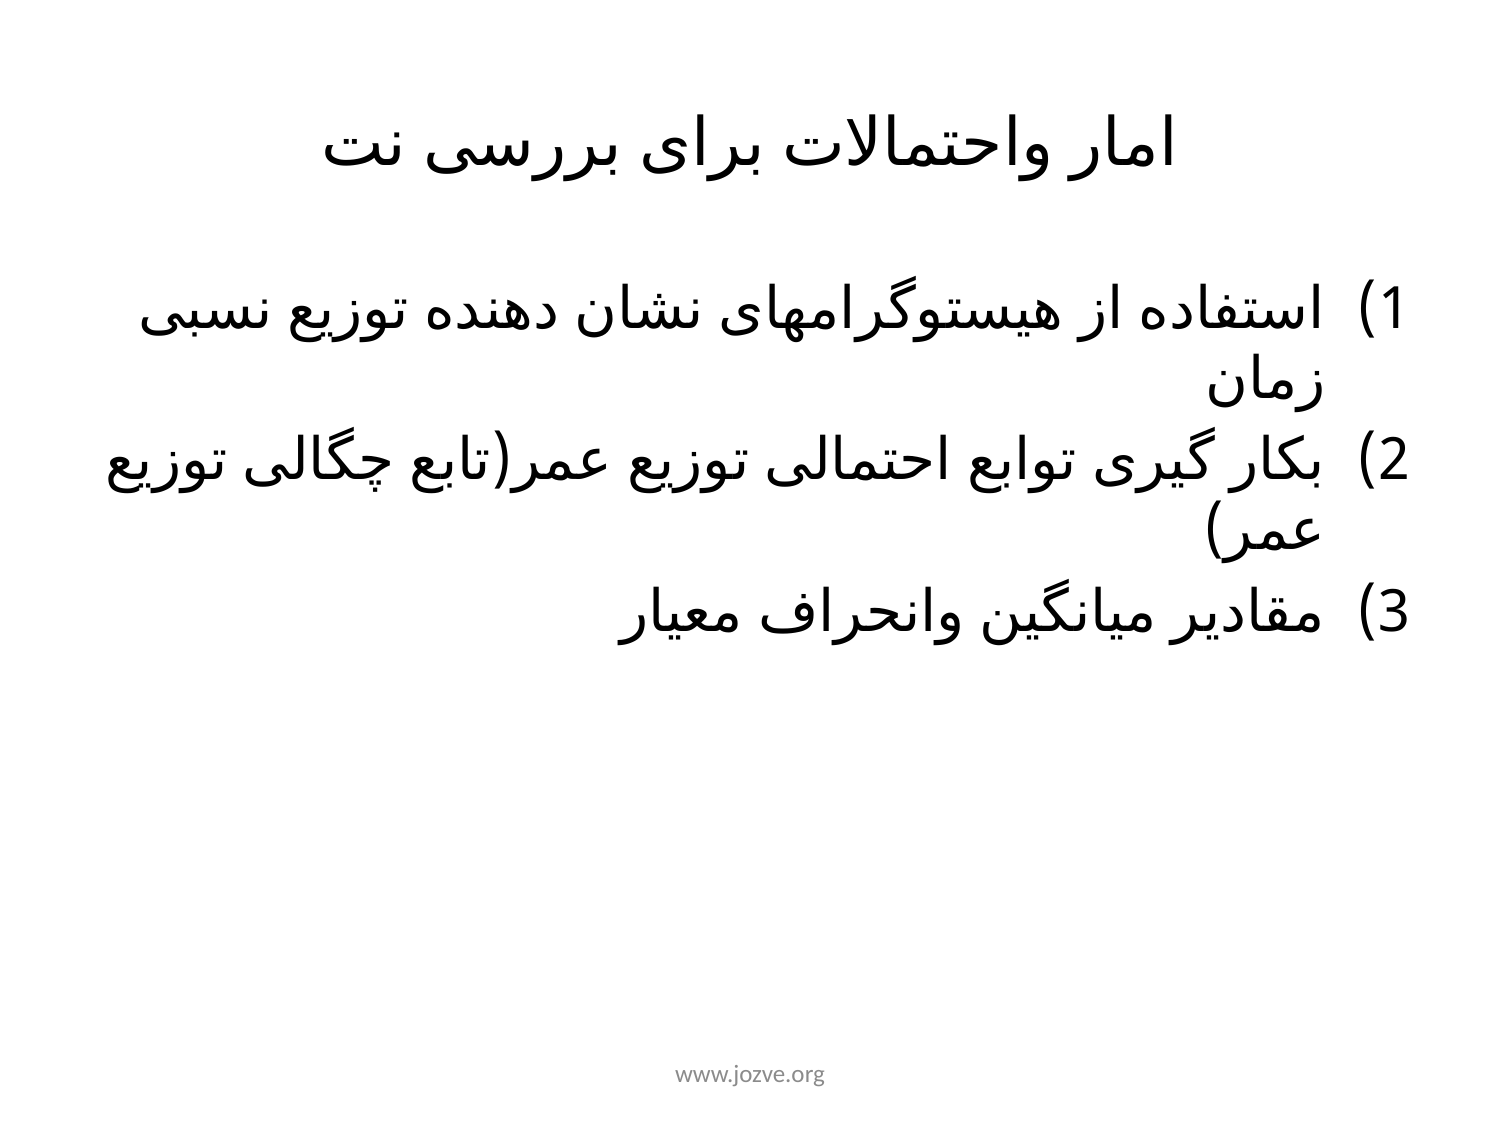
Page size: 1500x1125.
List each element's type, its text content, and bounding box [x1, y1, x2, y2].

list استفاده از هیستوگرامهای نشان دهنده توزیع نسبی زمان بکار گیری توابع احتمالی توزیع عمر(تابع چگالی توزیع عمر) مقادیر میانگین وانحراف معیار [75, 262, 1425, 1005]
footer www.jozve.org [512, 1042, 988, 1103]
title امار واحتمالات برای بررسی نت [75, 45, 1425, 233]
